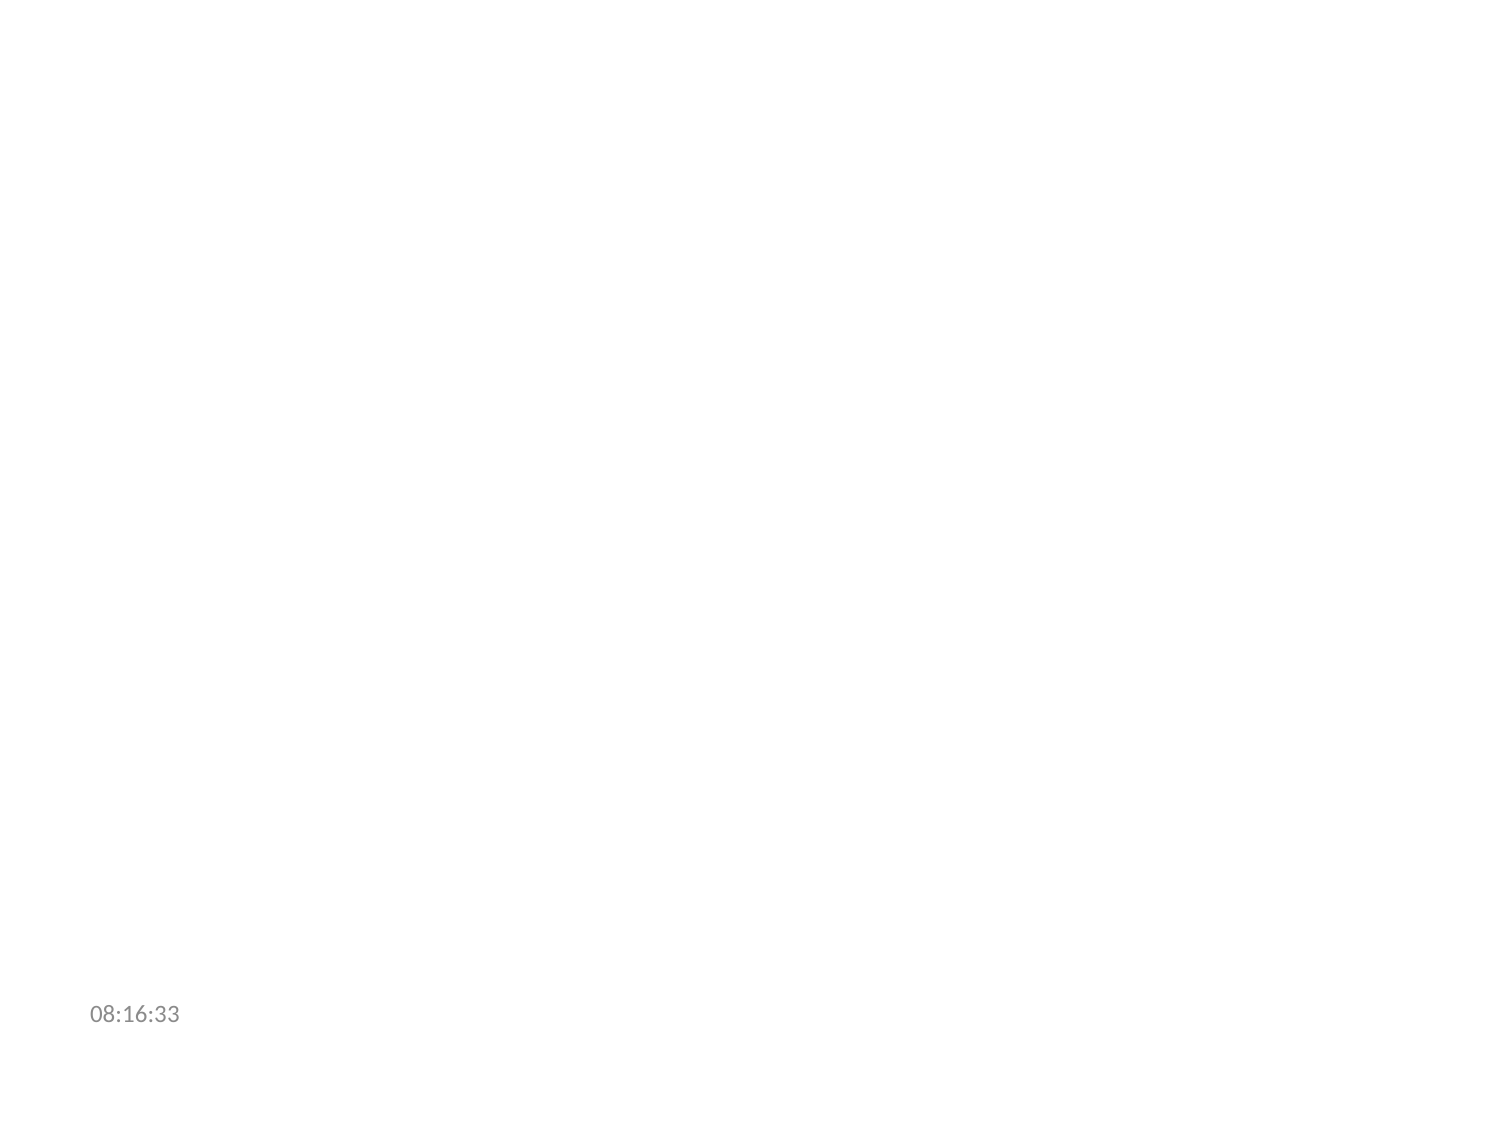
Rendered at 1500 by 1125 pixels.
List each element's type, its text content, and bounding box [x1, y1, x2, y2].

text_box 15:35:09 [75, 982, 425, 1043]
